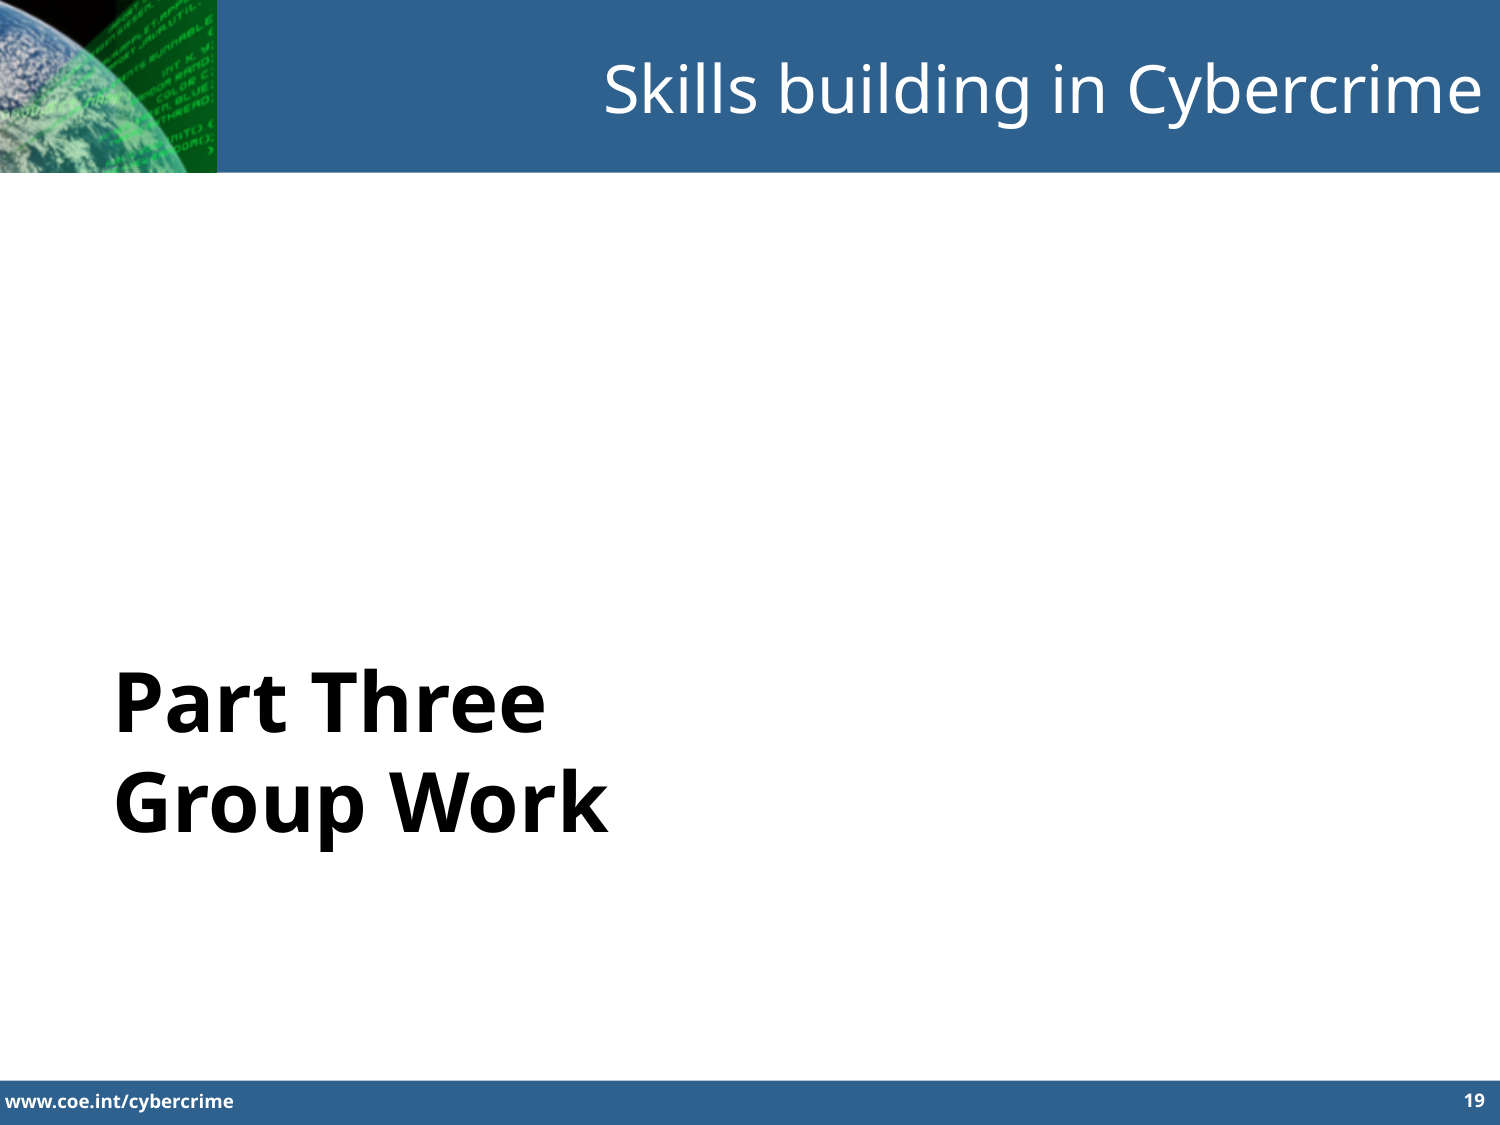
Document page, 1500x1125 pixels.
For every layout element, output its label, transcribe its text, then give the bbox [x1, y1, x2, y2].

text_box Skills building in Cybercrime [373, 10, 1500, 163]
slide_number 19 [1149, 1081, 1500, 1125]
picture [0, 1, 217, 173]
text_box Part Three Group Work [97, 641, 848, 857]
